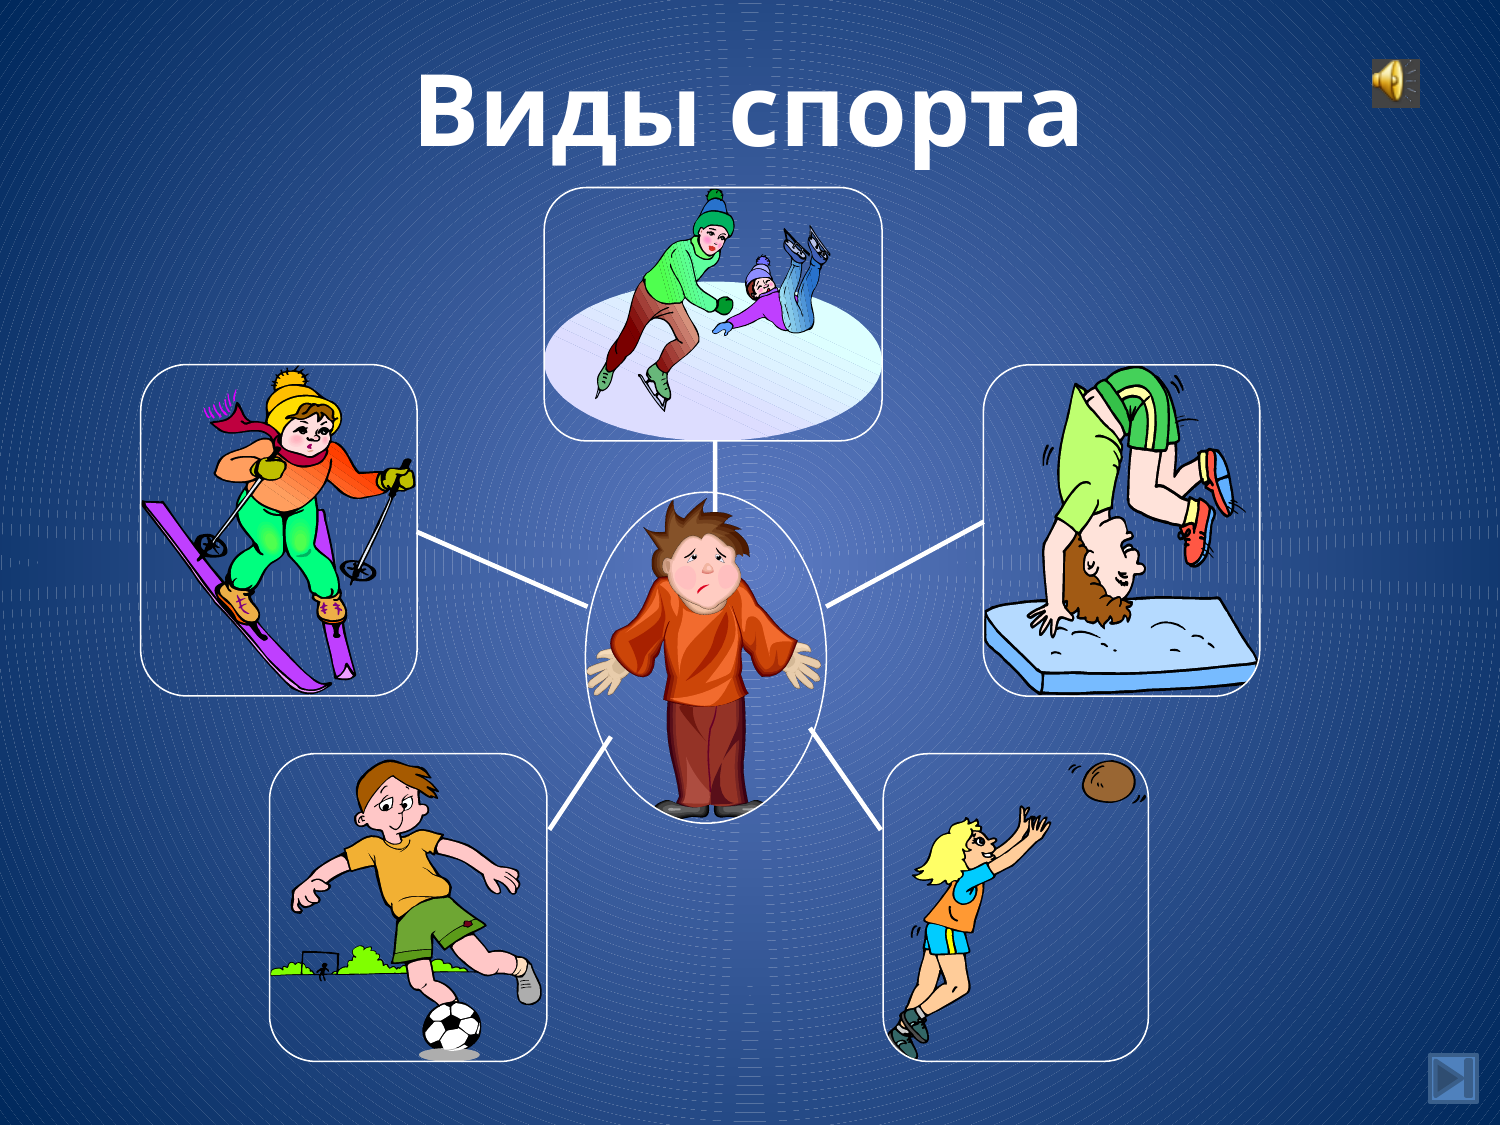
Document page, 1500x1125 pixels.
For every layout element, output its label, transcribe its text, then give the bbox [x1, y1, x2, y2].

picture [1370, 58, 1422, 109]
title Виды спорта [72, 16, 1426, 197]
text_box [140, 187, 1260, 1062]
text_box [1428, 1053, 1479, 1104]
